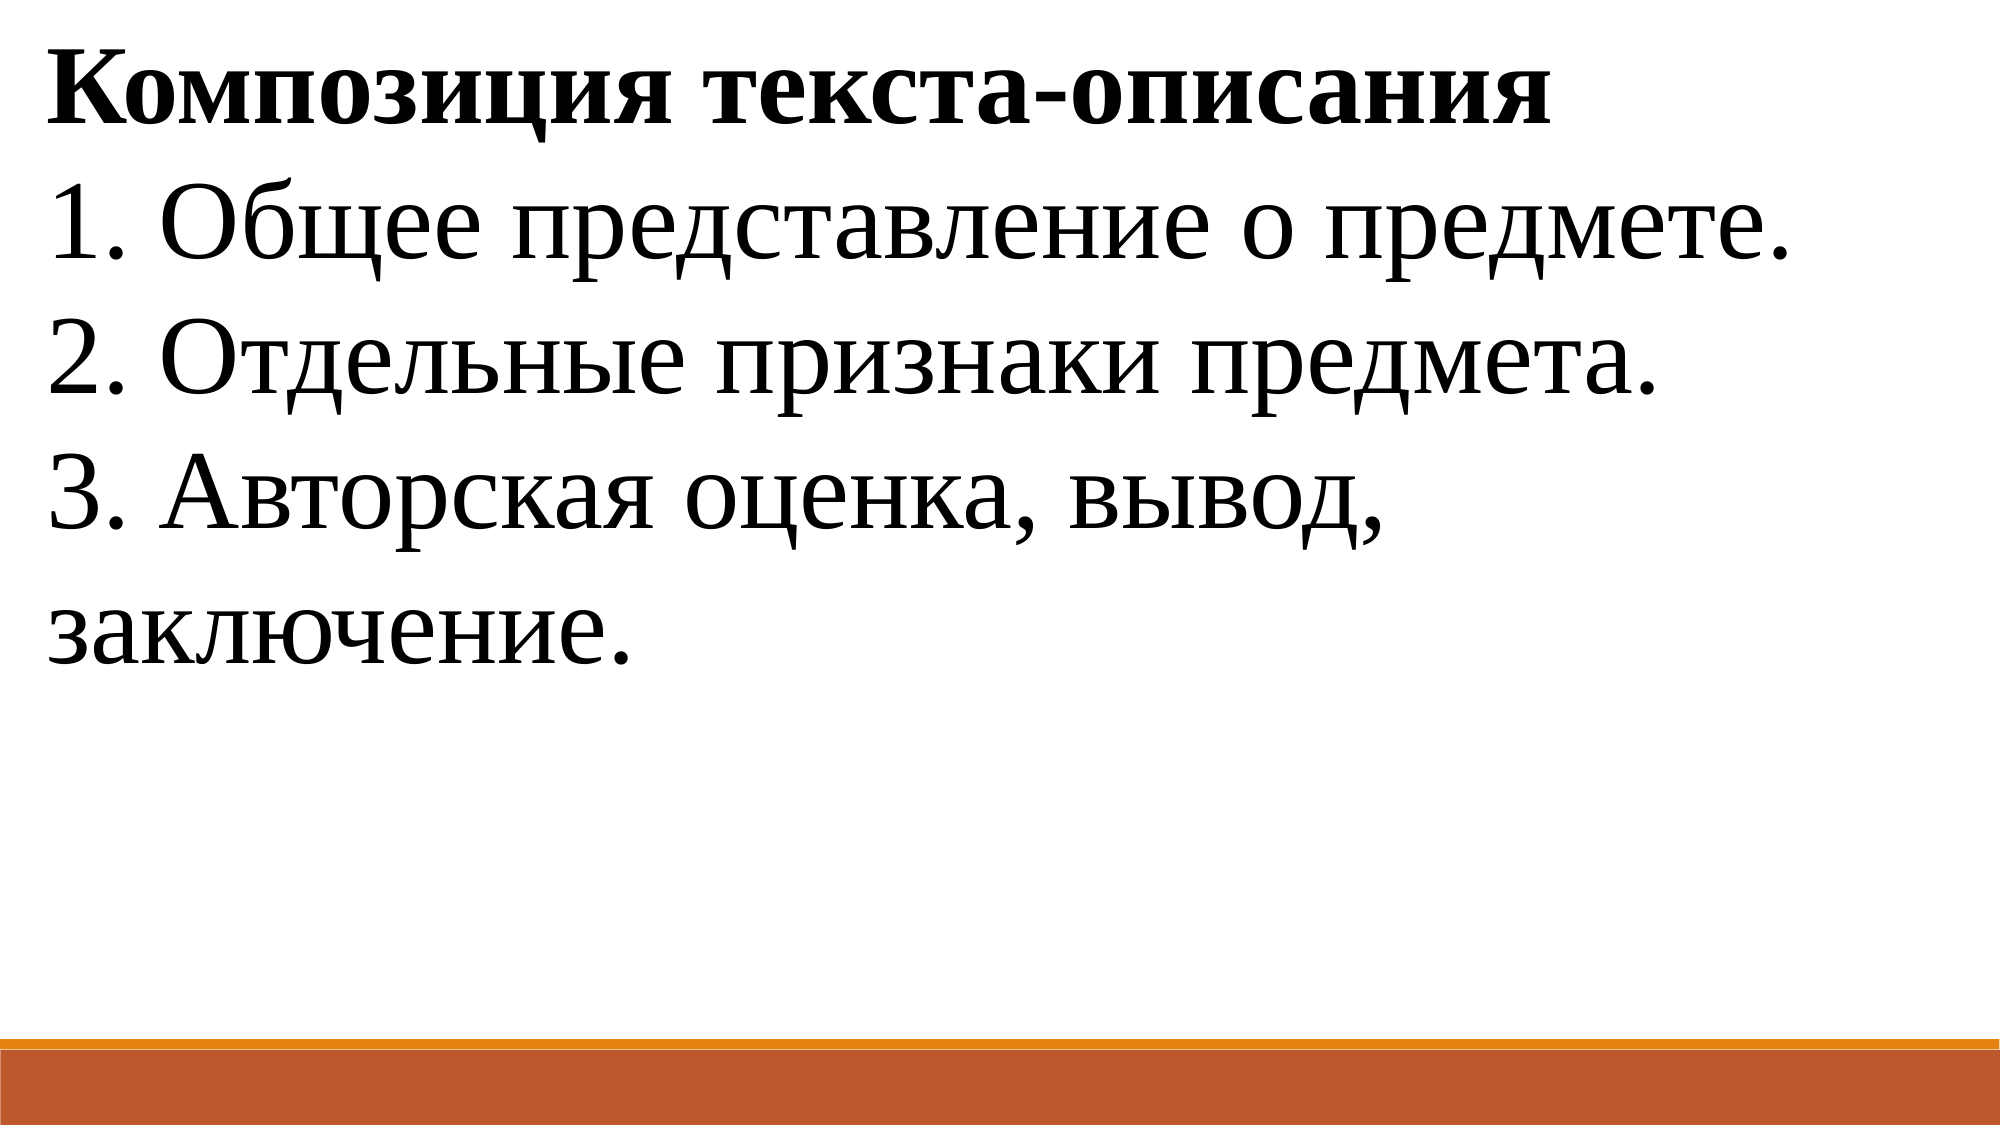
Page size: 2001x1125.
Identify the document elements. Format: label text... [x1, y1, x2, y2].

text_box Композиция текста-описания 1. Общее представление о предмете. 2. Отдельные признаки предмета. 3. Авторская оценка, вывод, заключение. [31, 3, 2000, 694]
